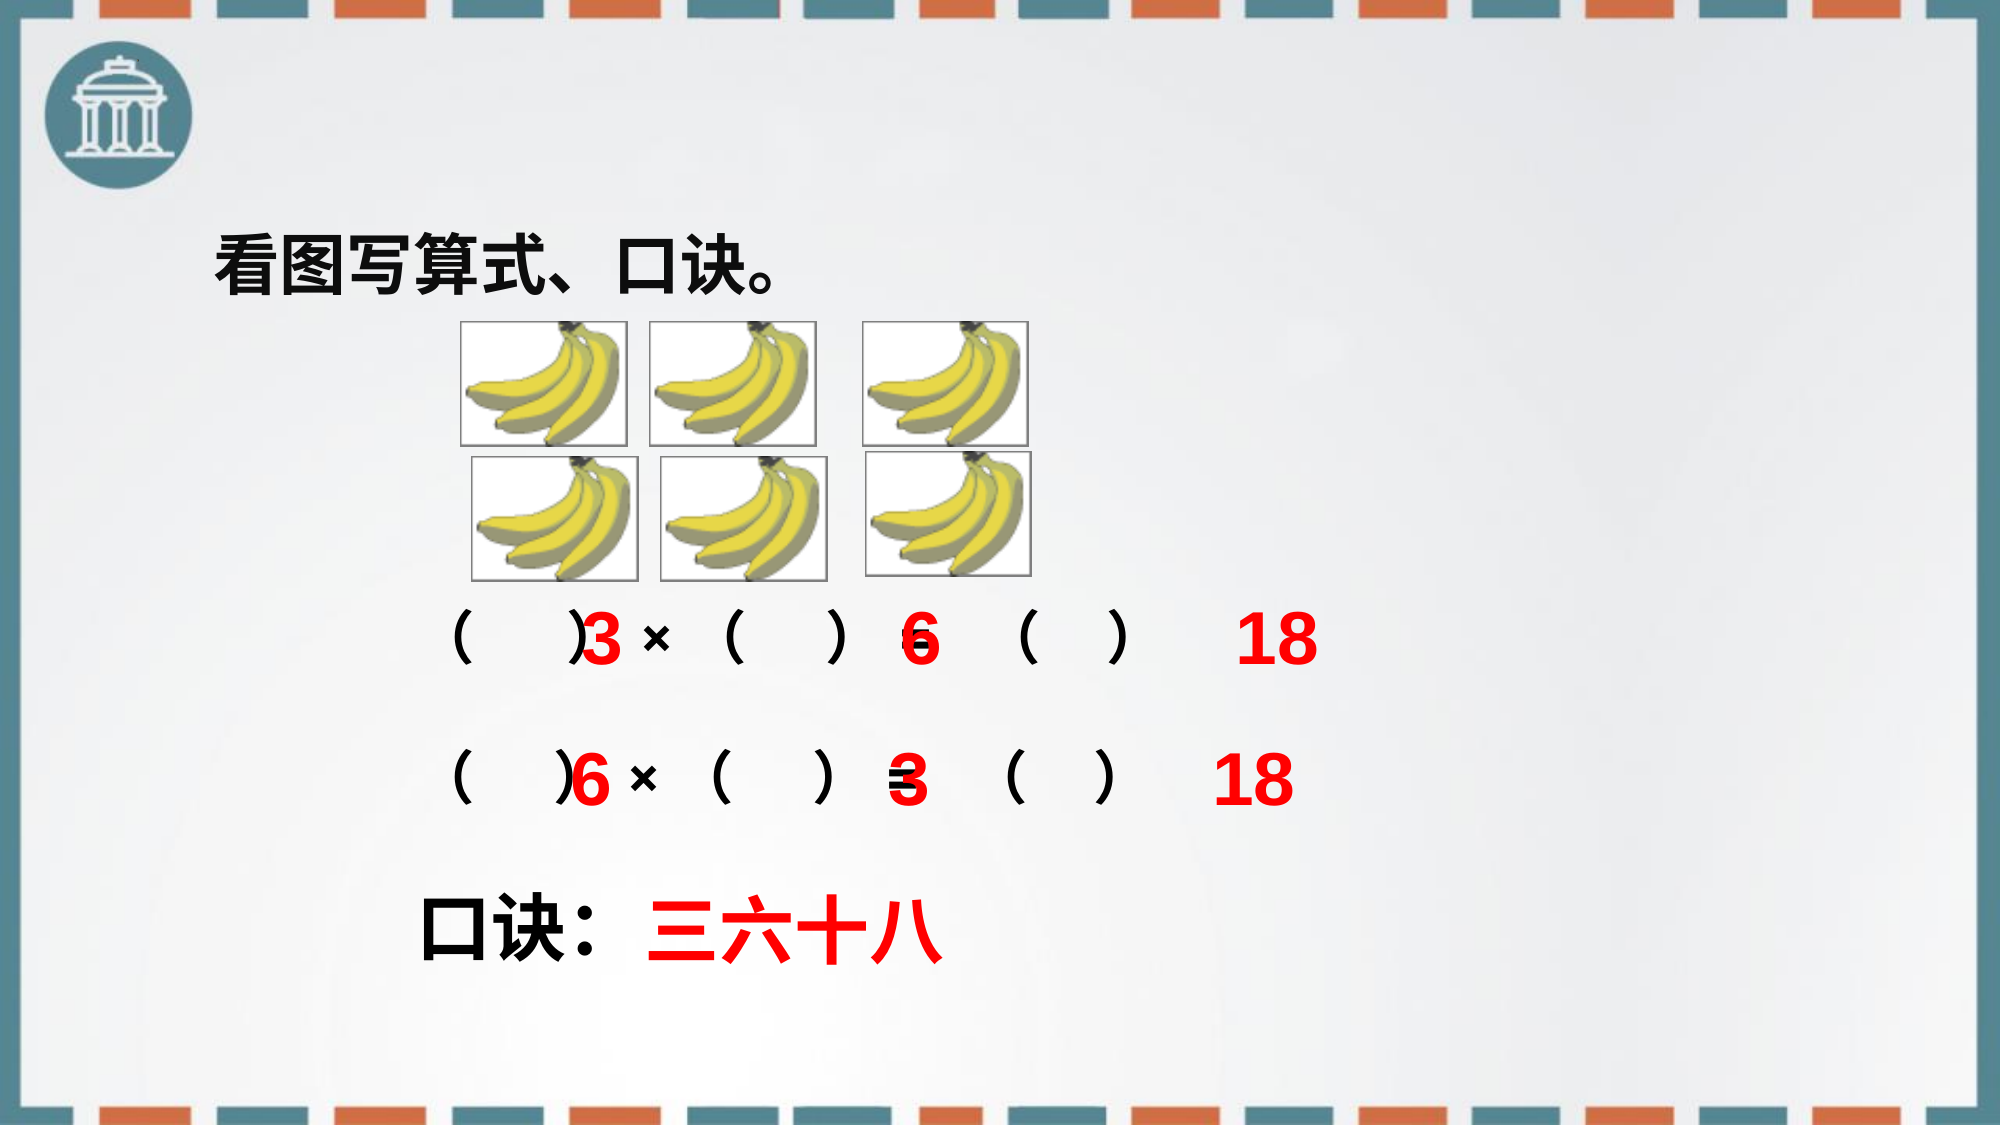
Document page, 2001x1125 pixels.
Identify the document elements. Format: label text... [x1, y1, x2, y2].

text_box 3 [566, 583, 639, 687]
text_box 3 [874, 723, 946, 829]
text_box （ ）×（ ）= （ ） （ ）×（ ）= （ ） 口诀： [401, 593, 1489, 979]
text_box 6 [555, 723, 627, 829]
text_box 18 [1221, 581, 1335, 687]
text_box 看图写算式、口诀。 [198, 215, 962, 311]
picture [0, 0, 2000, 1125]
text_box 6 [885, 581, 958, 687]
text_box 18 [1197, 723, 1311, 829]
text_box 三六十八 [629, 876, 960, 982]
